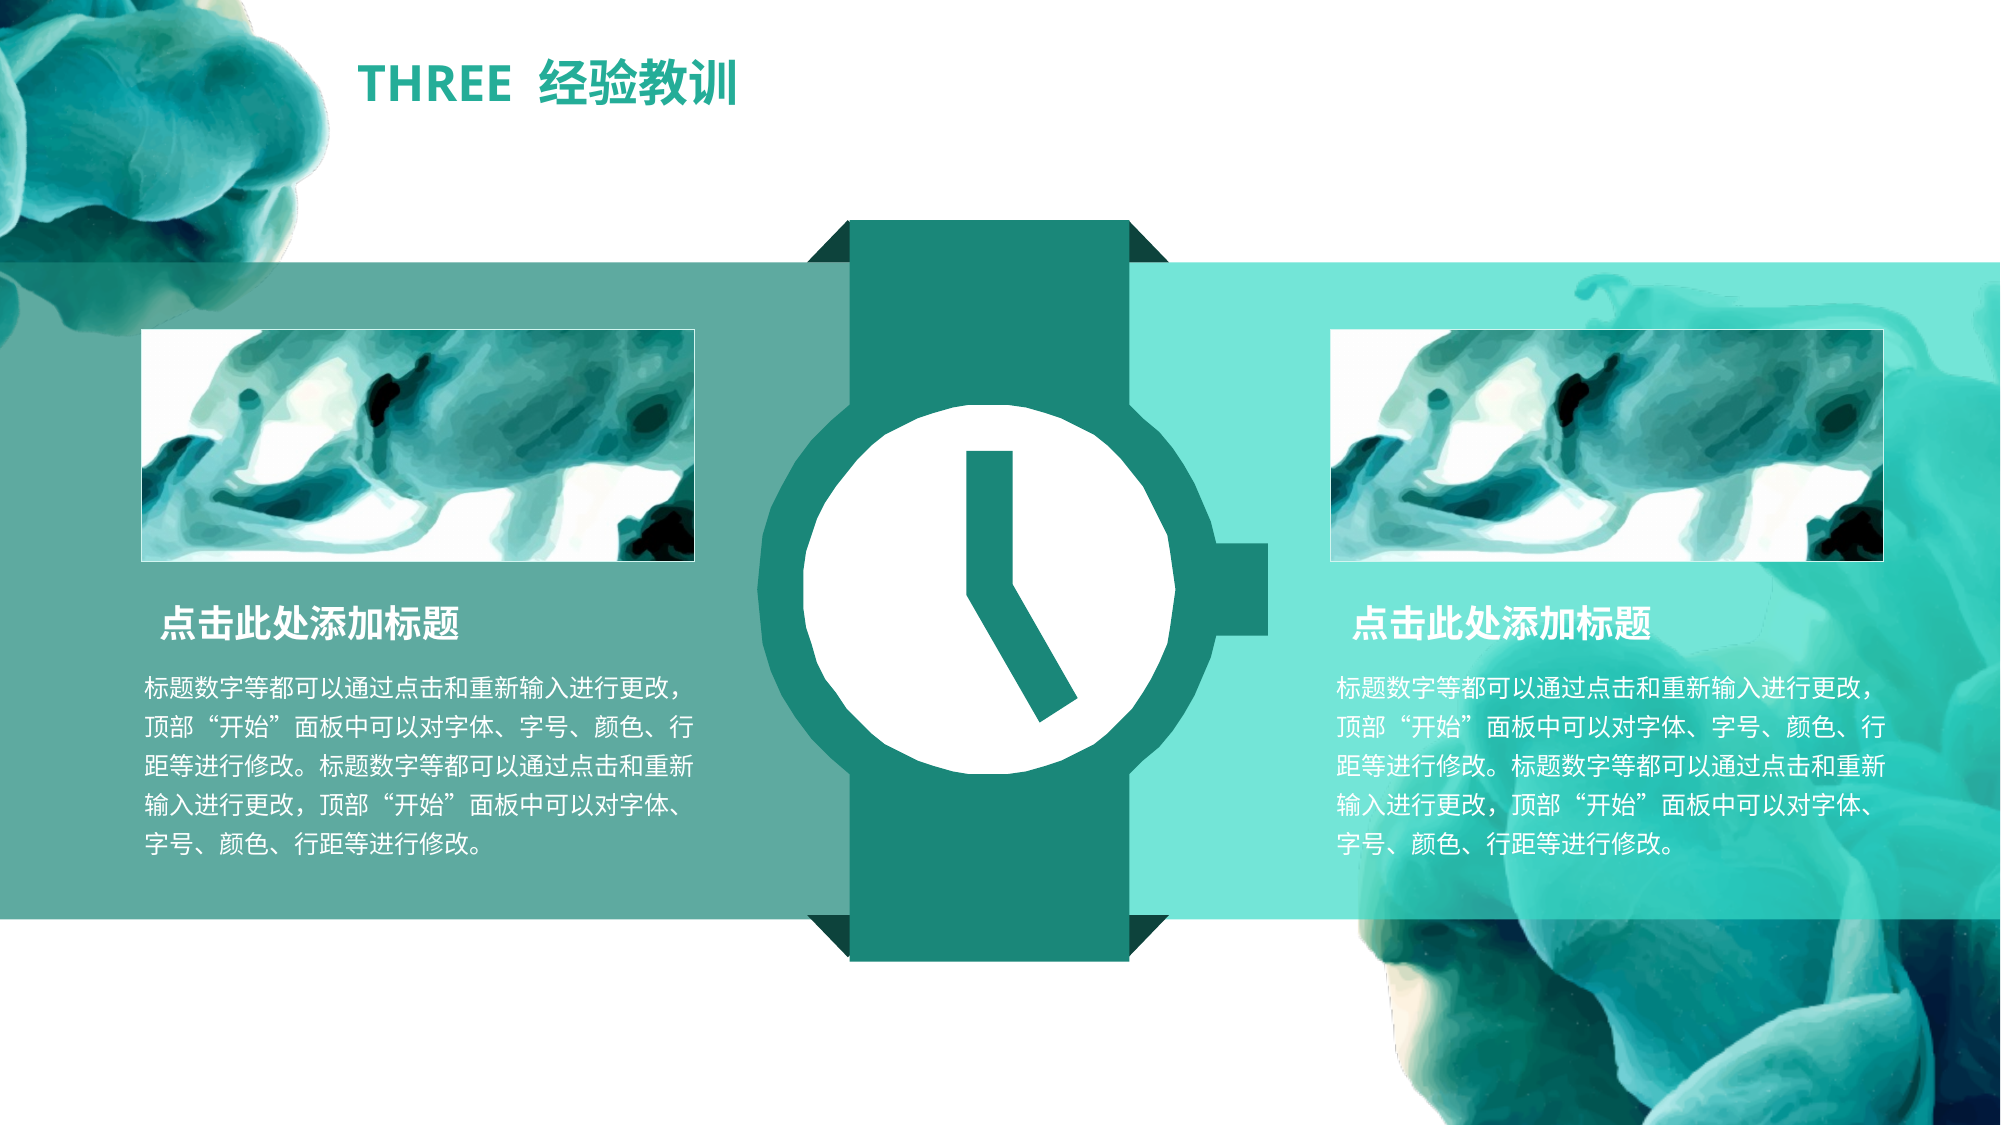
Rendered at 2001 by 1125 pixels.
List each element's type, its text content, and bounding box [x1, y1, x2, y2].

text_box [757, 220, 1268, 962]
picture [142, 168, 694, 722]
text_box 点击此处添加标题 [1336, 579, 1490, 653]
text_box 点击此处添加标题 [145, 579, 302, 653]
picture [1331, 168, 1883, 722]
list THREE 经验教训 [341, 41, 1268, 130]
text_box [1268, 261, 2000, 920]
text_box [0, 261, 757, 920]
text_box 标题数字等都可以通过点击和重新输入进行更改，顶部“开始”面板中可以对字体、字号、颜色、行距等进行修改。标题数字等都可以通过点击和重新输入进行更改，顶部“开始”面板中可以对字体、字号、颜色、行距等进行修改。 [130, 656, 733, 866]
text_box 标题数字等都可以通过点击和重新输入进行更改，顶部“开始”面板中可以对字体、字号、颜色、行距等进行修改。标题数字等都可以通过点击和重新输入进行更改，顶部“开始”面板中可以对字体、字号、颜色、行距等进行修改。 [1321, 656, 1924, 866]
